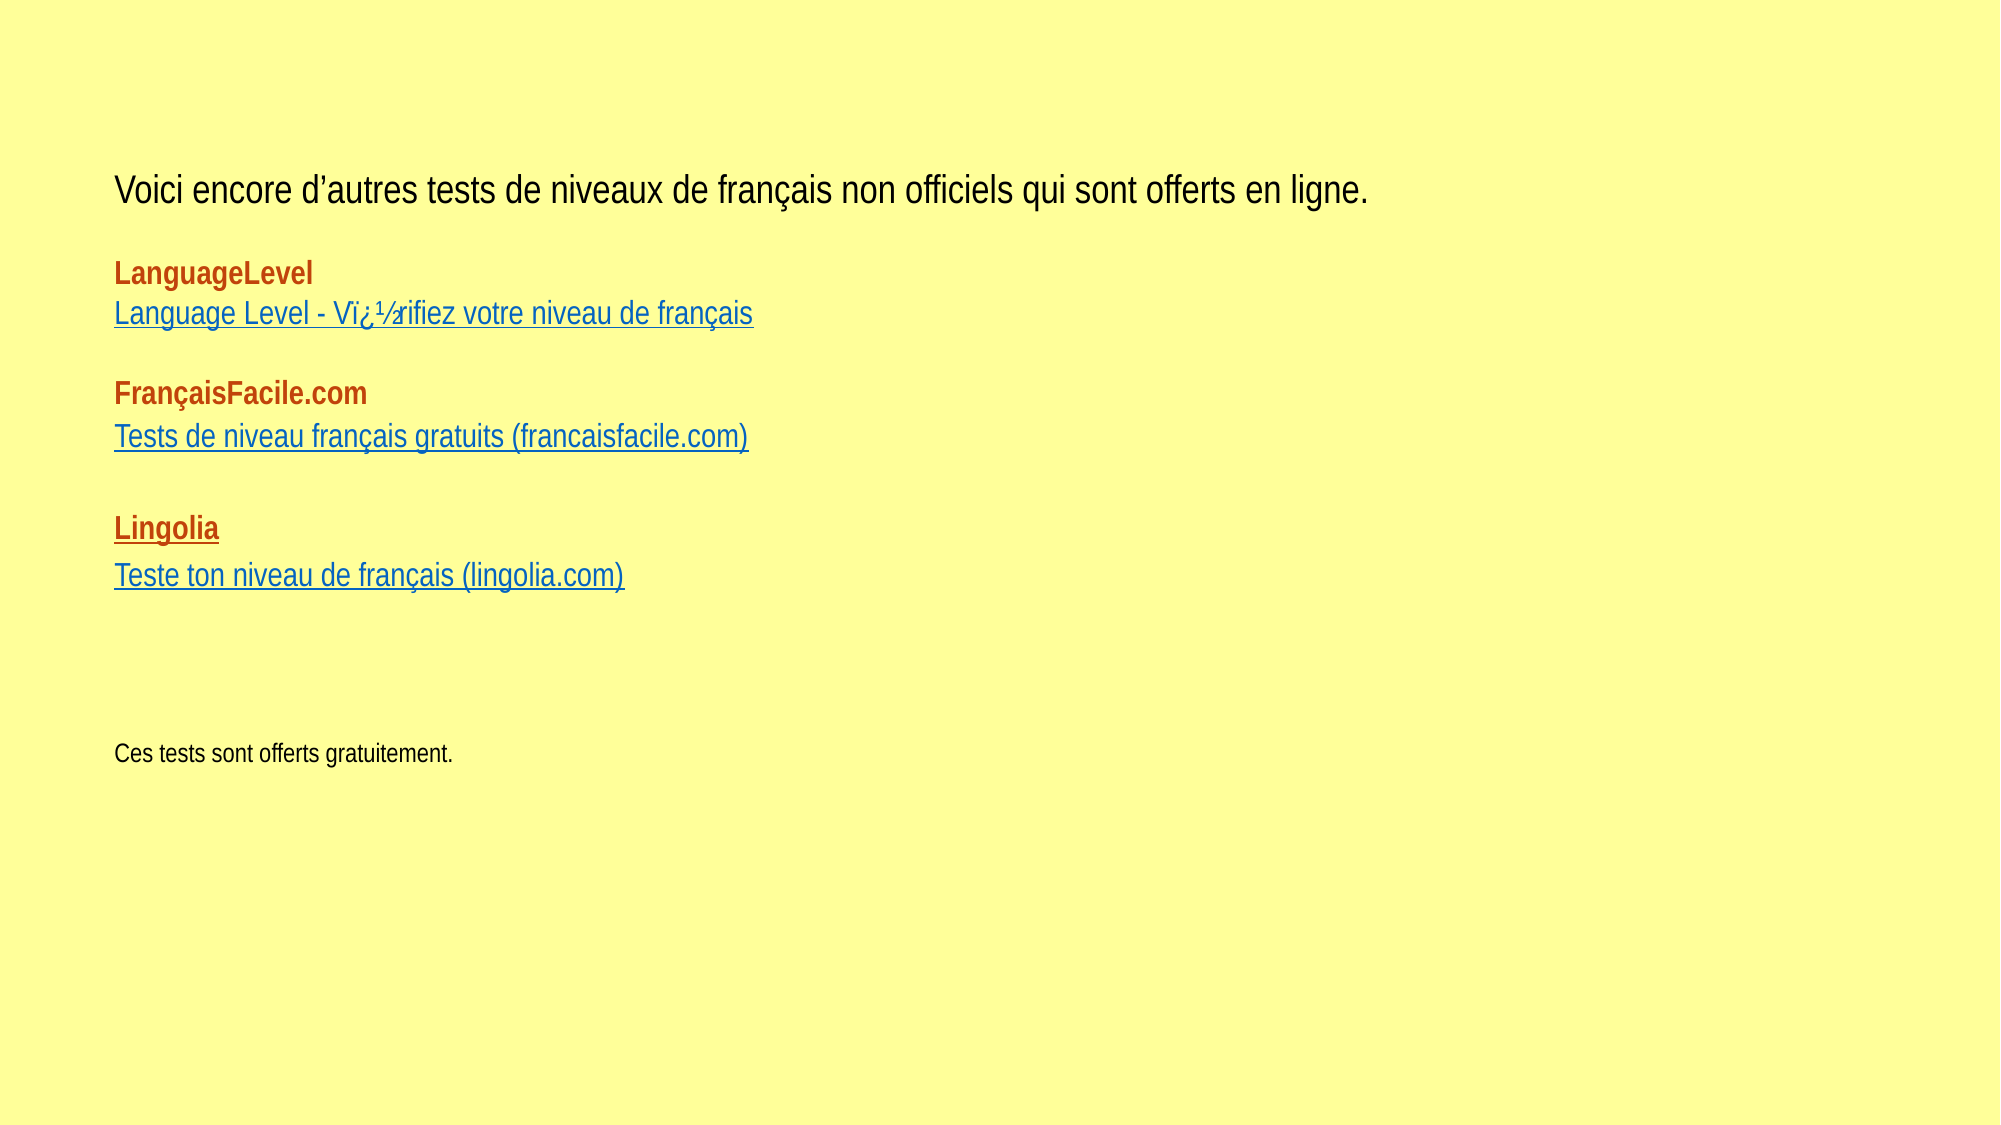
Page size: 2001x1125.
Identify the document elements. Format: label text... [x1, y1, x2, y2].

list Voici encore d’autres tests de niveaux de français non officiels qui sont offerts en ligne. LanguageLevel Language Level - Vï¿½rifiez votre niveau de français FrançaisFacile.com Tests de niveau français gratuits (francaisfacile.com) Lingolia Teste ton niveau de français (lingolia.com) Ces tests sont offerts gratuitement. [99, 109, 1825, 875]
